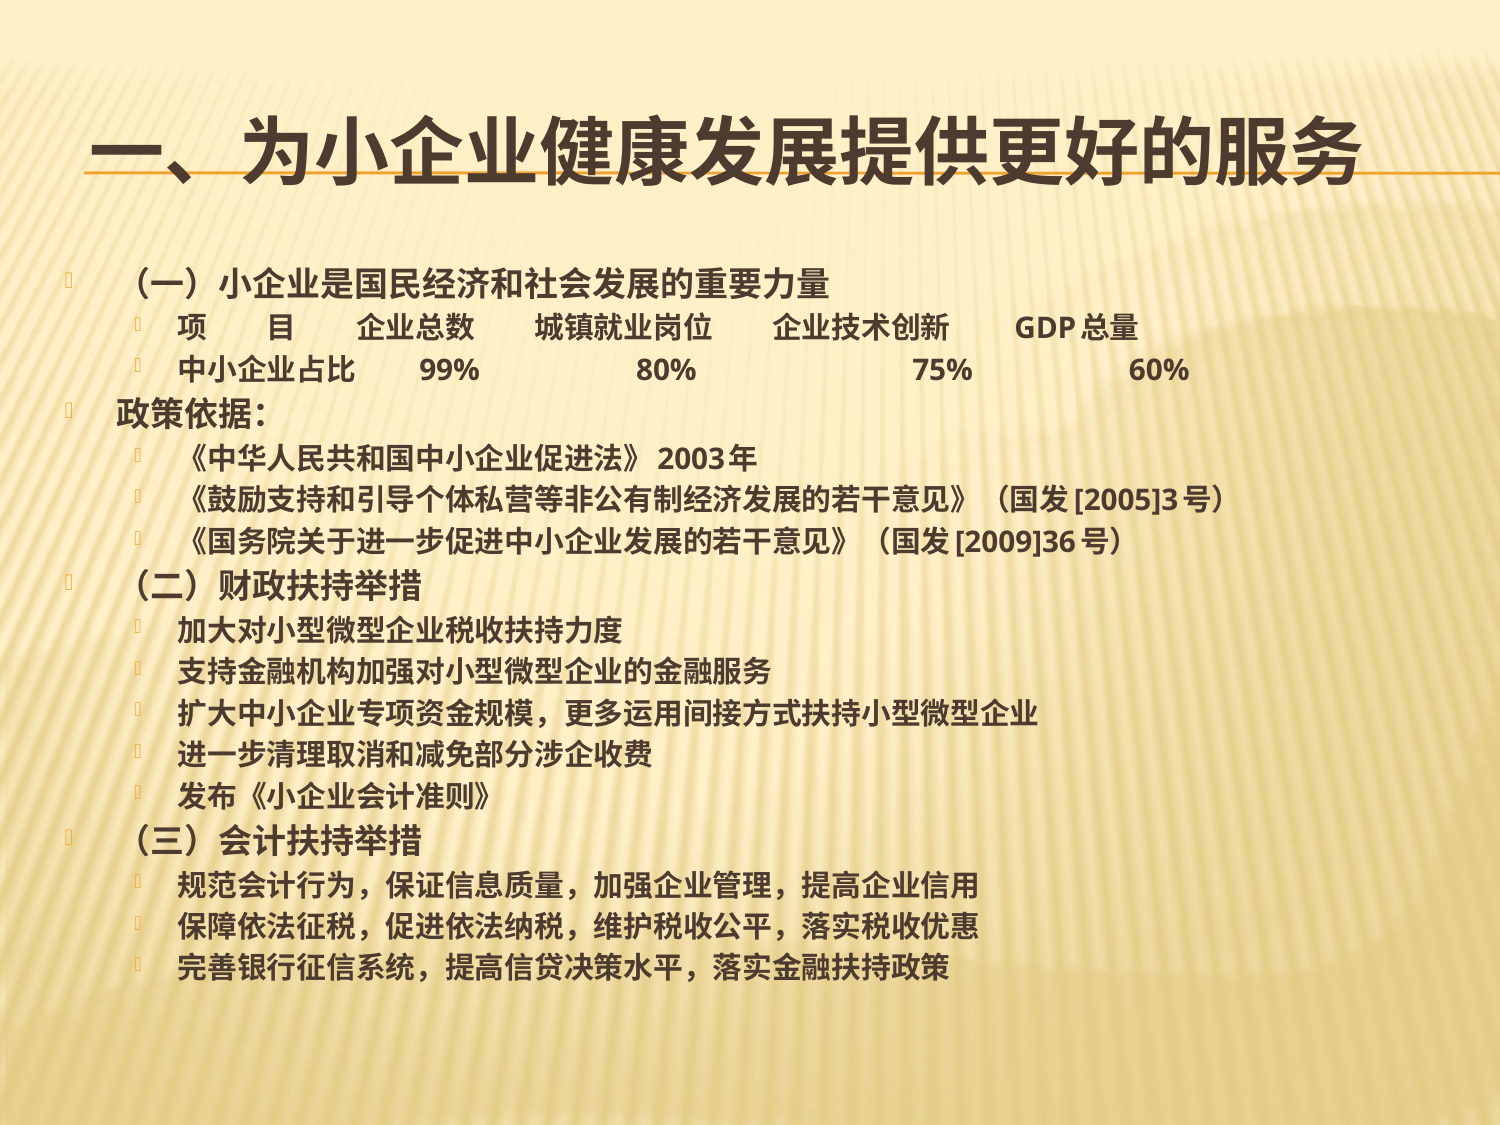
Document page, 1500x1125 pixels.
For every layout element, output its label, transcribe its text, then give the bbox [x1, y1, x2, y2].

list （一）小企业是国民经济和社会发展的重要力量 项 目 企业总数 城镇就业岗位 企业技术创新 GDP总量 中小企业占比 99% 80% 75% 60% 政策依据： 《中华人民共和国中小企业促进法》2003年 《鼓励支持和引导个体私营等非公有制经济发展的若干意见》（国发[2005]3号） 《国务院关于进一步促进中小企业发展的若干意见》（国发[2009]36号） （二）财政扶持举措 加大对小型微型企业税收扶持力度 支持金融机构加强对小型微型企业的金融服务 扩大中小企业专项资金规模，更多运用间接方式扶持小型微型企业 进一步清理取消和减免部分涉企收费 发布《小企业会计准则》 （三）会计扶持举措 规范会计行为，保证信息质量，加强企业管理，提高企业信用 保障依法征税，促进依法纳税，维护税收公平，落实税收优惠 完善银行征信系统，提高信贷决策水平，落实金融扶持政策 [50, 254, 1475, 998]
title 一、为小企业健康发展提供更好的服务 [75, 56, 1425, 244]
